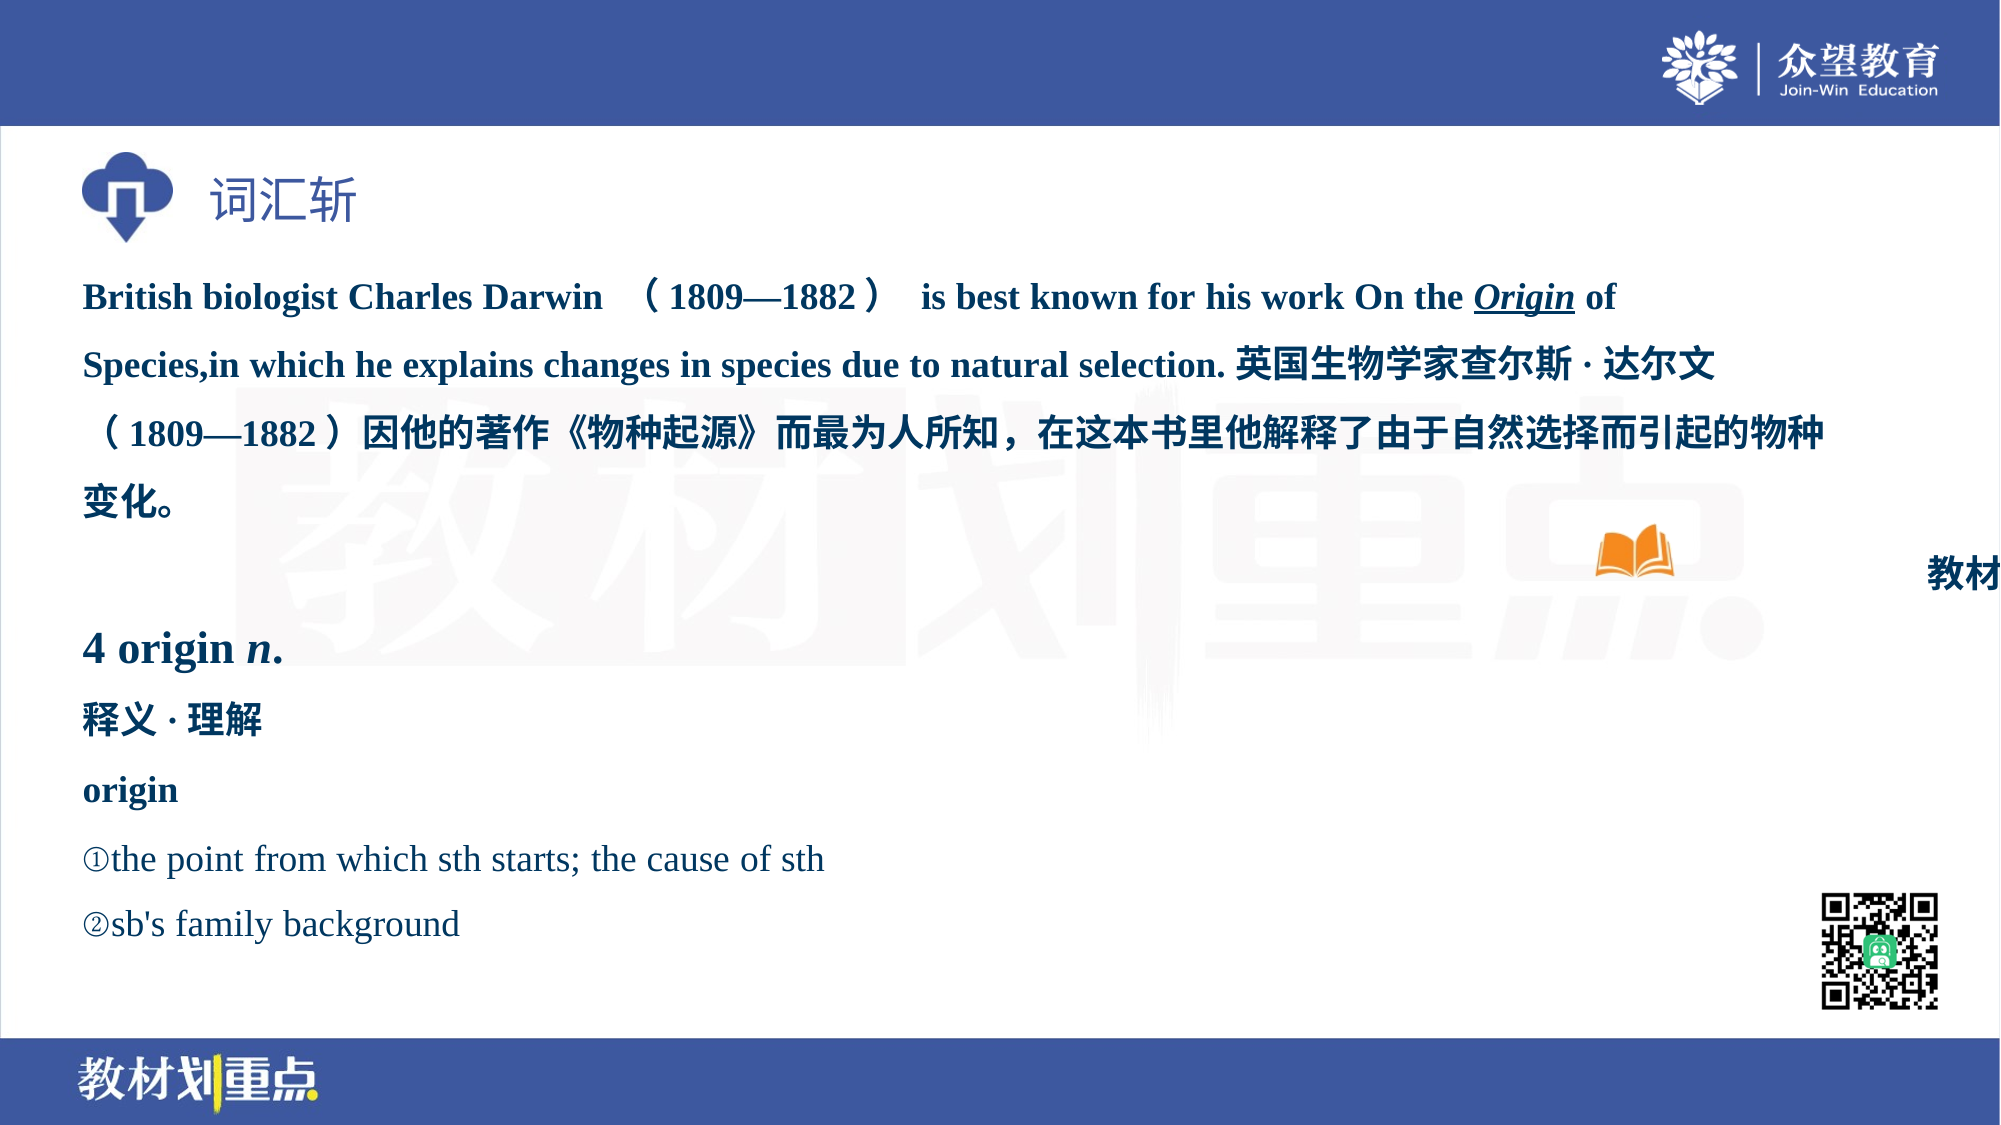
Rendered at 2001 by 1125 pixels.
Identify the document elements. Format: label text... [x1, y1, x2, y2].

text_box 释义·理解 origin ①the point from which sth starts; the cause of sth ②sb's family background [82, 672, 1817, 937]
picture [0, 0, 2000, 1125]
text_box 4 origin n. [82, 591, 1817, 672]
text_box British biologist Charles Darwin （1809—1882） is best known for his work On the Origin of Species,in which he explains changes in species due to natural selection.英国生物学家查尔斯·达尔文 （1809—1882）因他的著作《物种起源》而最为人所知，在这本书里他解释了由于自然选择而引起的物种 变化。 教材P40 [82, 248, 1817, 588]
